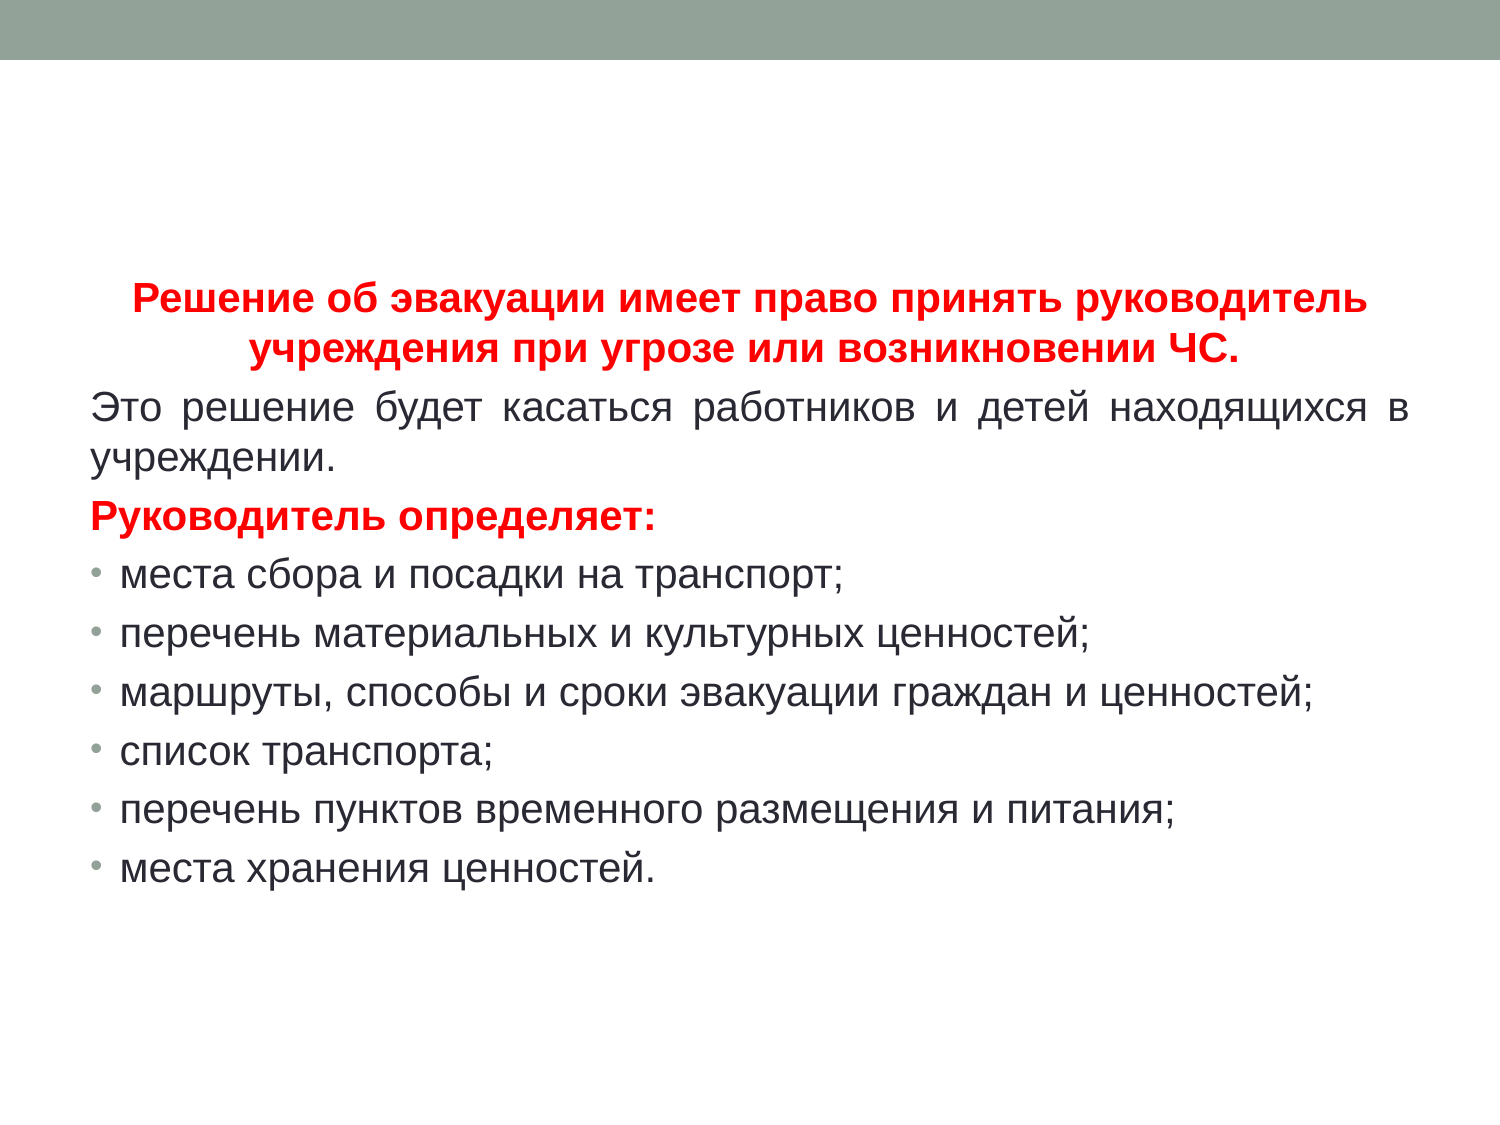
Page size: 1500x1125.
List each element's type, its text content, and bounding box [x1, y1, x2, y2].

list Решение об эвакуации имеет право принять руководитель учреждения при угрозе или возникновении ЧС. Это решение будет касаться работников и детей находящихся в учреждении. Руководитель определяет: места сбора и посадки на транспорт; перечень материальных и культурных ценностей; маршруты, способы и сроки эвакуации граждан и ценностей; список транспорта; перечень пунктов временного размещения и питания; места хранения ценностей. [75, 262, 1425, 1063]
